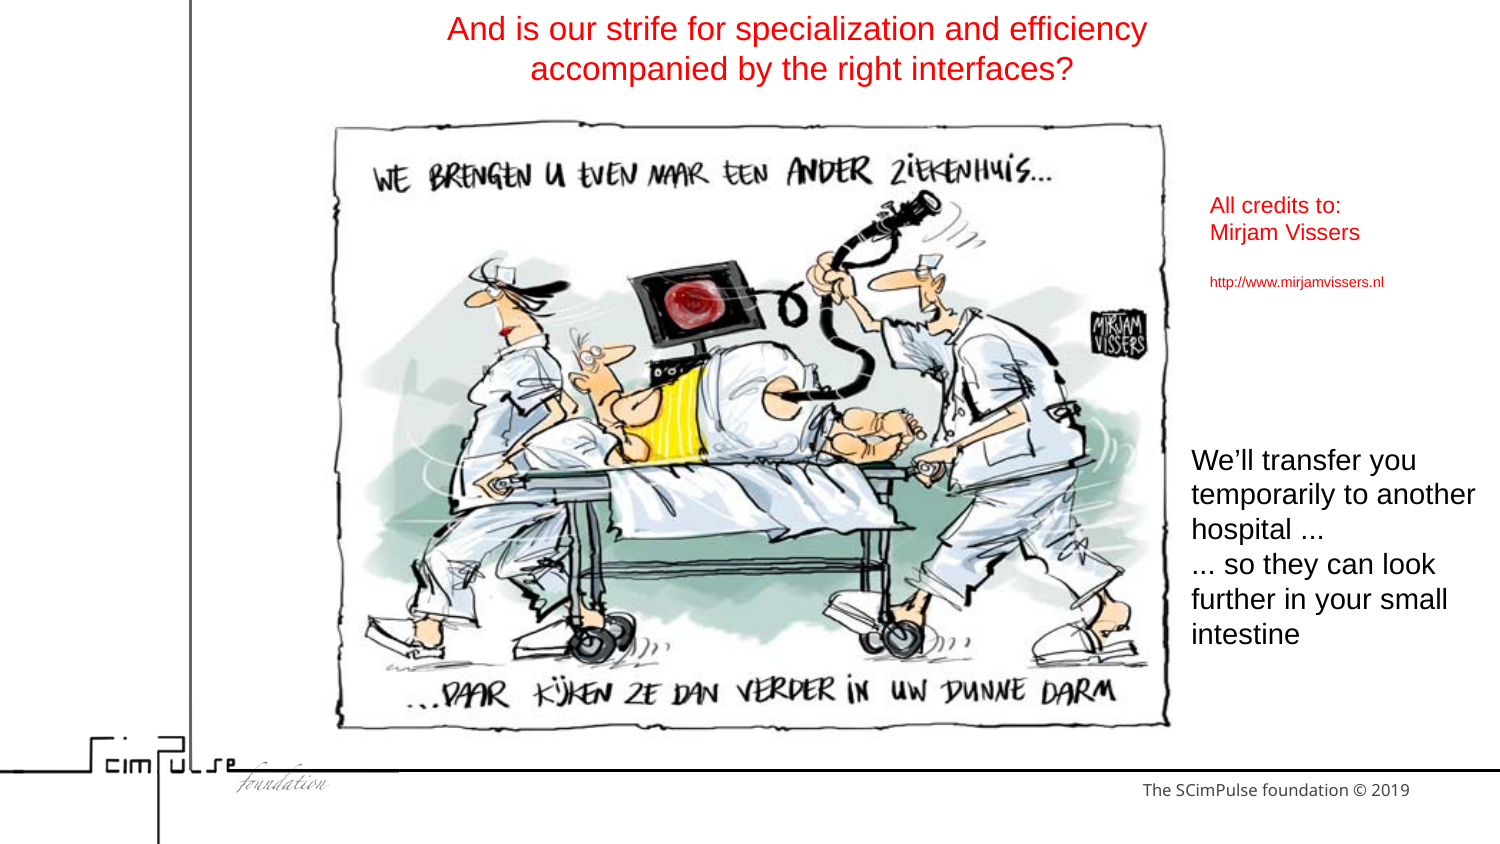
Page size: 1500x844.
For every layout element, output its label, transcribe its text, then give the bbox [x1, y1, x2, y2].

picture [0, 110, 1178, 844]
text_box All credits to: Mirjam Vissers http://www.mirjamvissers.nl [1196, 183, 1411, 297]
list The SCimPulse foundation © 2019 [404, 765, 1425, 769]
text_box We’ll transfer you temporarily to another hospital ... ... so they can look further in your small intestine [1182, 433, 1500, 658]
list The SCimPulse foundation © 2019 [404, 779, 1425, 808]
text_box And is our strife for specialization and efficiency accompanied by the right interfaces? [432, 0, 1174, 95]
